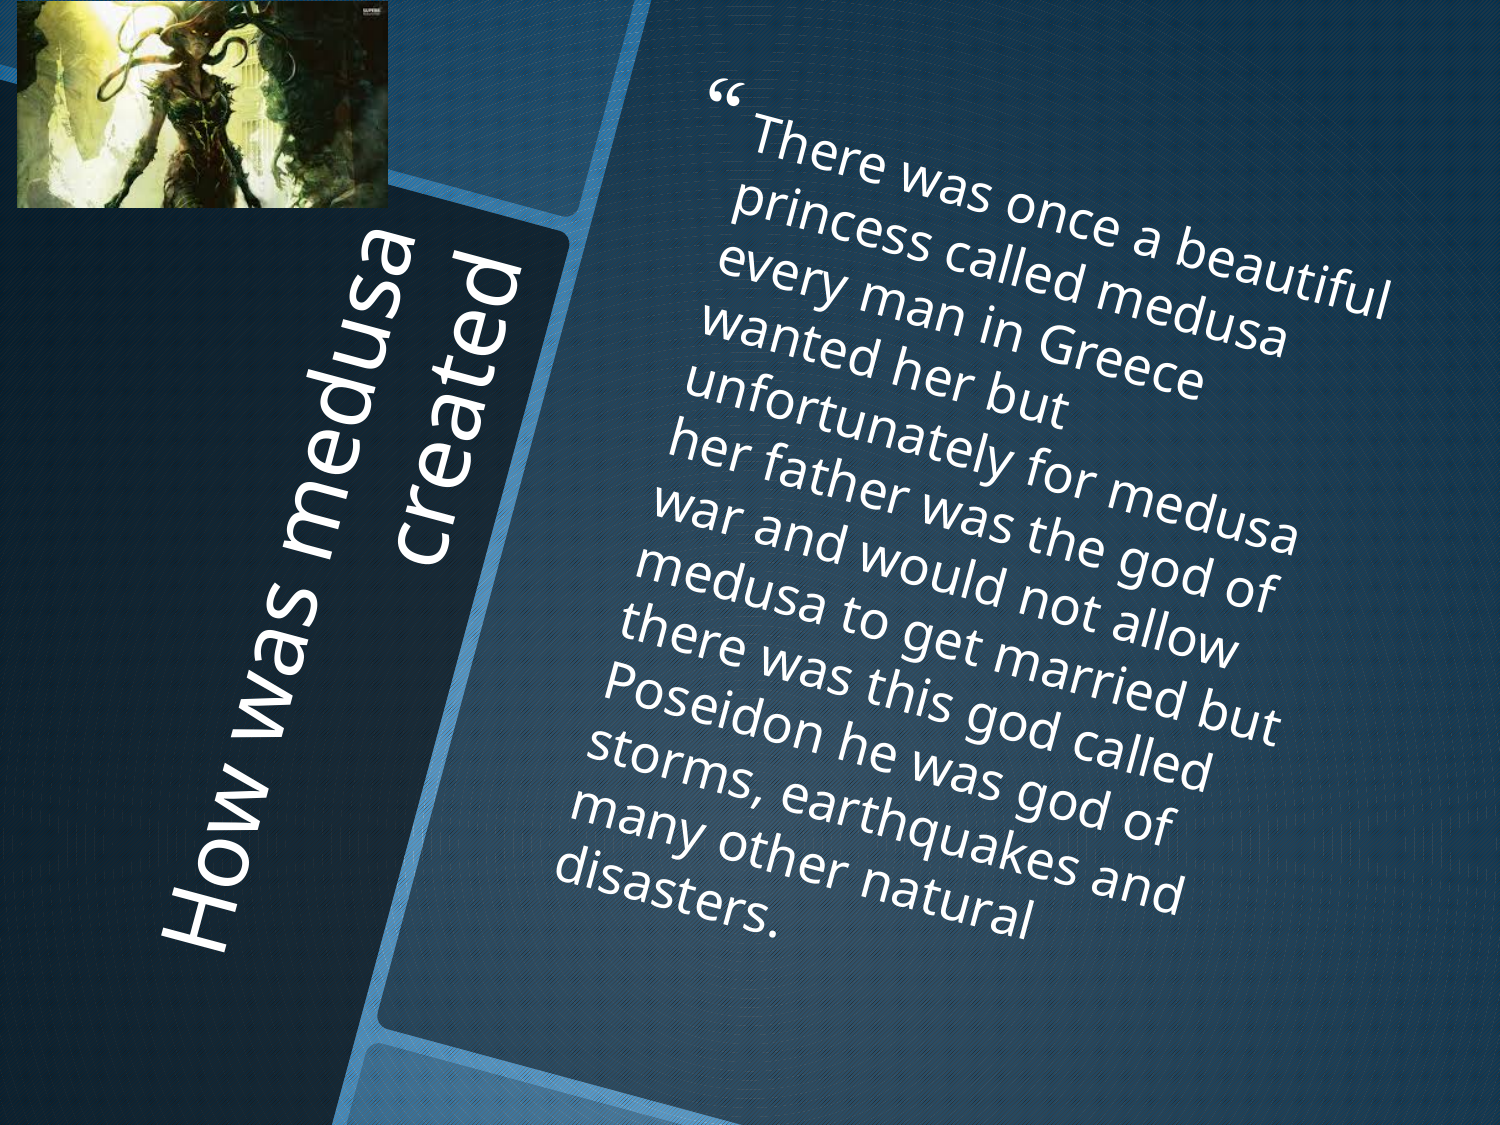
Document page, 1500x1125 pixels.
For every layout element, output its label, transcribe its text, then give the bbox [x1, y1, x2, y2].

title How was medusa created [69, 211, 554, 1056]
picture [17, 0, 388, 209]
list There was once a beautiful princess called medusa every man in Greece wanted her but unfortunately for medusa her father was the god of war and would not allow medusa to get married but there was this god called Poseidon he was god of storms, earthquakes and many other natural disasters. [475, 72, 1430, 1076]
